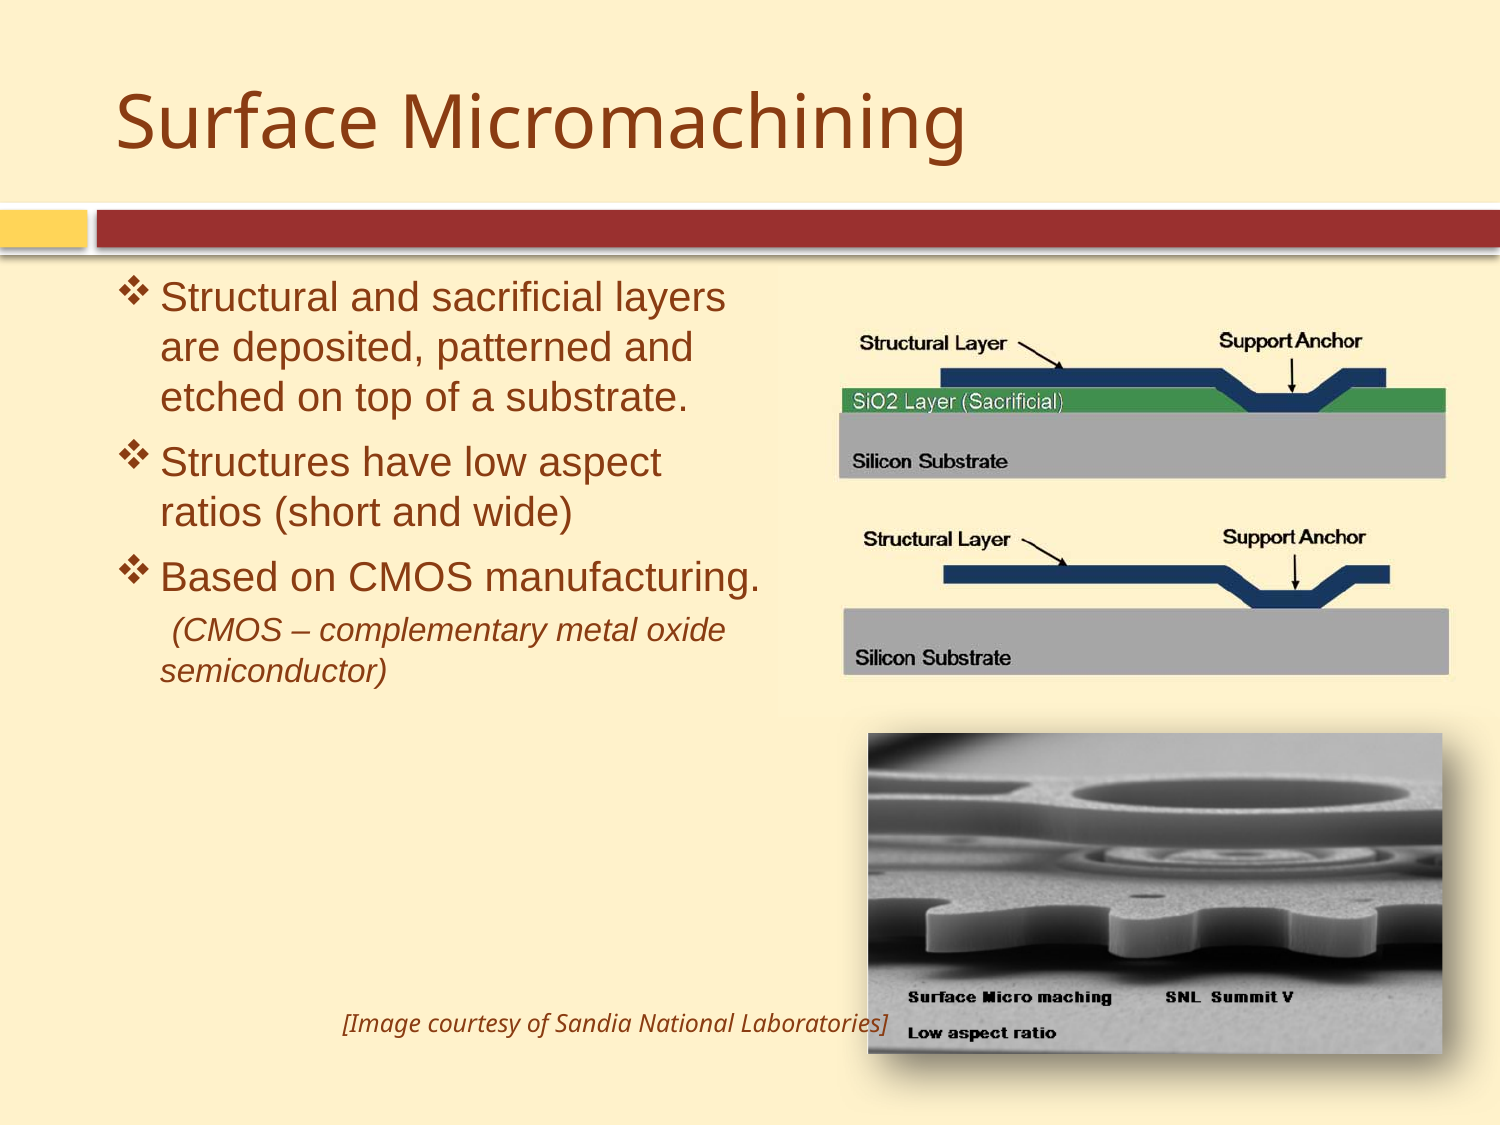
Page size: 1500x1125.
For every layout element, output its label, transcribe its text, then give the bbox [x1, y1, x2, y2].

list Structural and sacrificial layers are deposited, patterned and etched on top of a substrate. Structures have low aspect ratios (short and wide) Based on CMOS manufacturing. (CMOS – complementary metal oxide semiconductor) [100, 262, 786, 1046]
picture [778, 265, 1500, 718]
text_box [Image courtesy of Sandia National Laboratories] [327, 999, 861, 1045]
picture [867, 733, 1443, 1055]
title Surface Micromachining [100, 37, 1438, 200]
